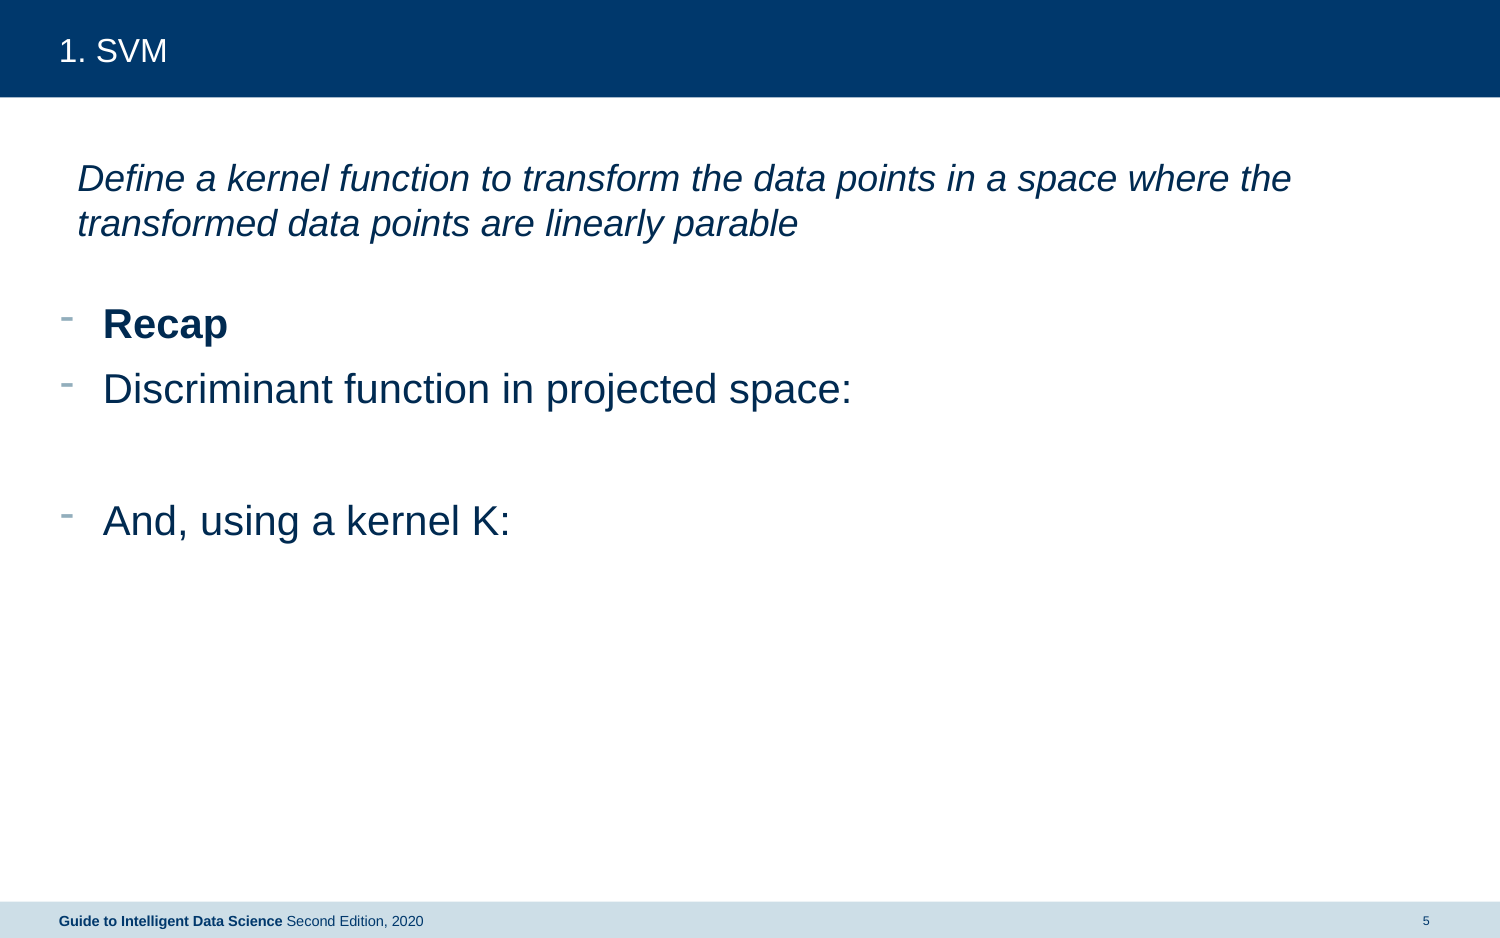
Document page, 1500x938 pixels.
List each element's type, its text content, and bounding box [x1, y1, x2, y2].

list Define a kernel function to transform the data points in a space where the transformed data points are linearly parable [77, 124, 1415, 274]
footer Guide to Intelligent Data Science Second Edition, 2020 [58, 900, 717, 938]
slide_number 5 [1411, 900, 1442, 938]
title 1. SVM [58, 28, 1442, 70]
